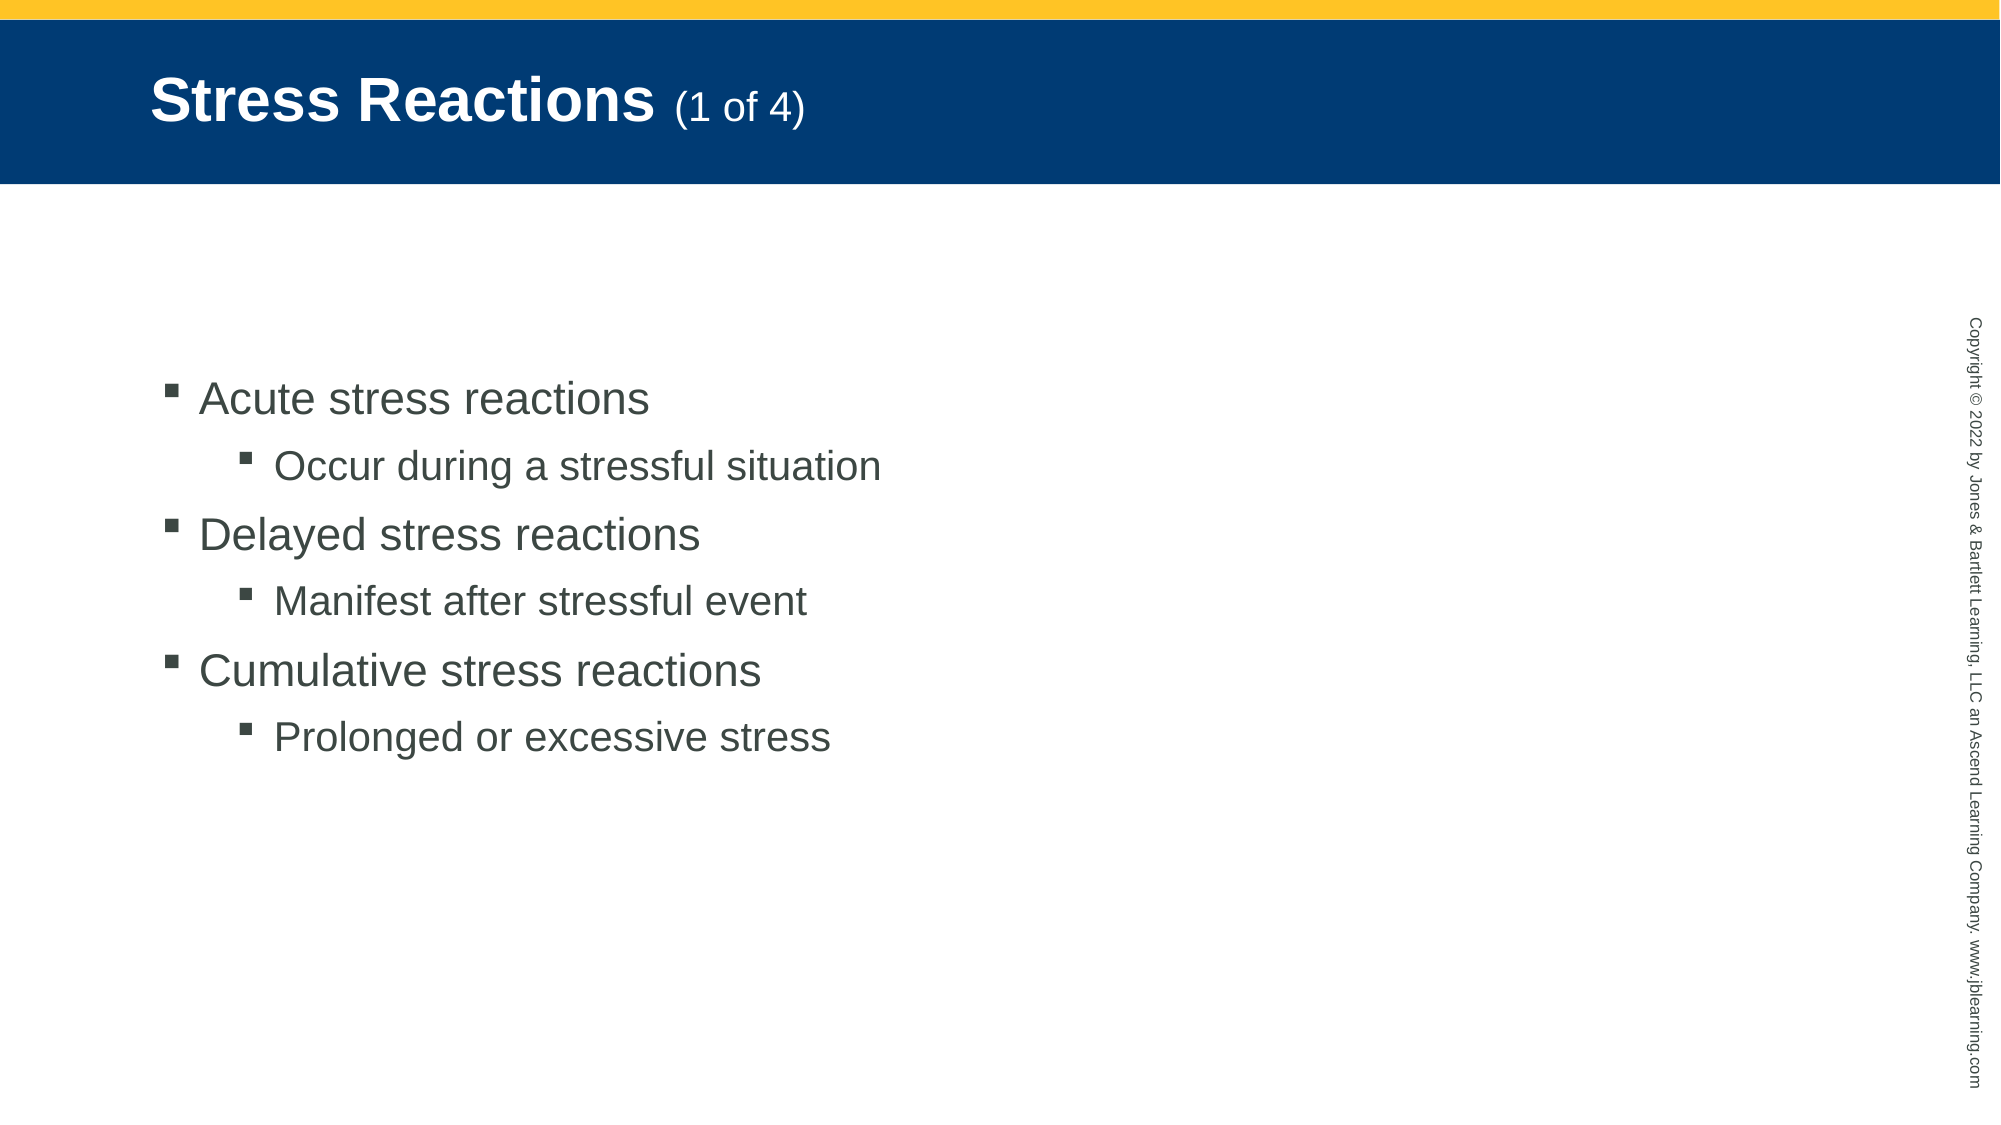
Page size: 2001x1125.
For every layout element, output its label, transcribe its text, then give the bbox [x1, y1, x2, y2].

title Stress Reactions (1 of 4) [0, 19, 2000, 185]
list Acute stress reactions Occur during a stressful situation Delayed stress reactions Manifest after stressful event Cumulative stress reactions Prolonged or excessive stress [146, 361, 1859, 1016]
